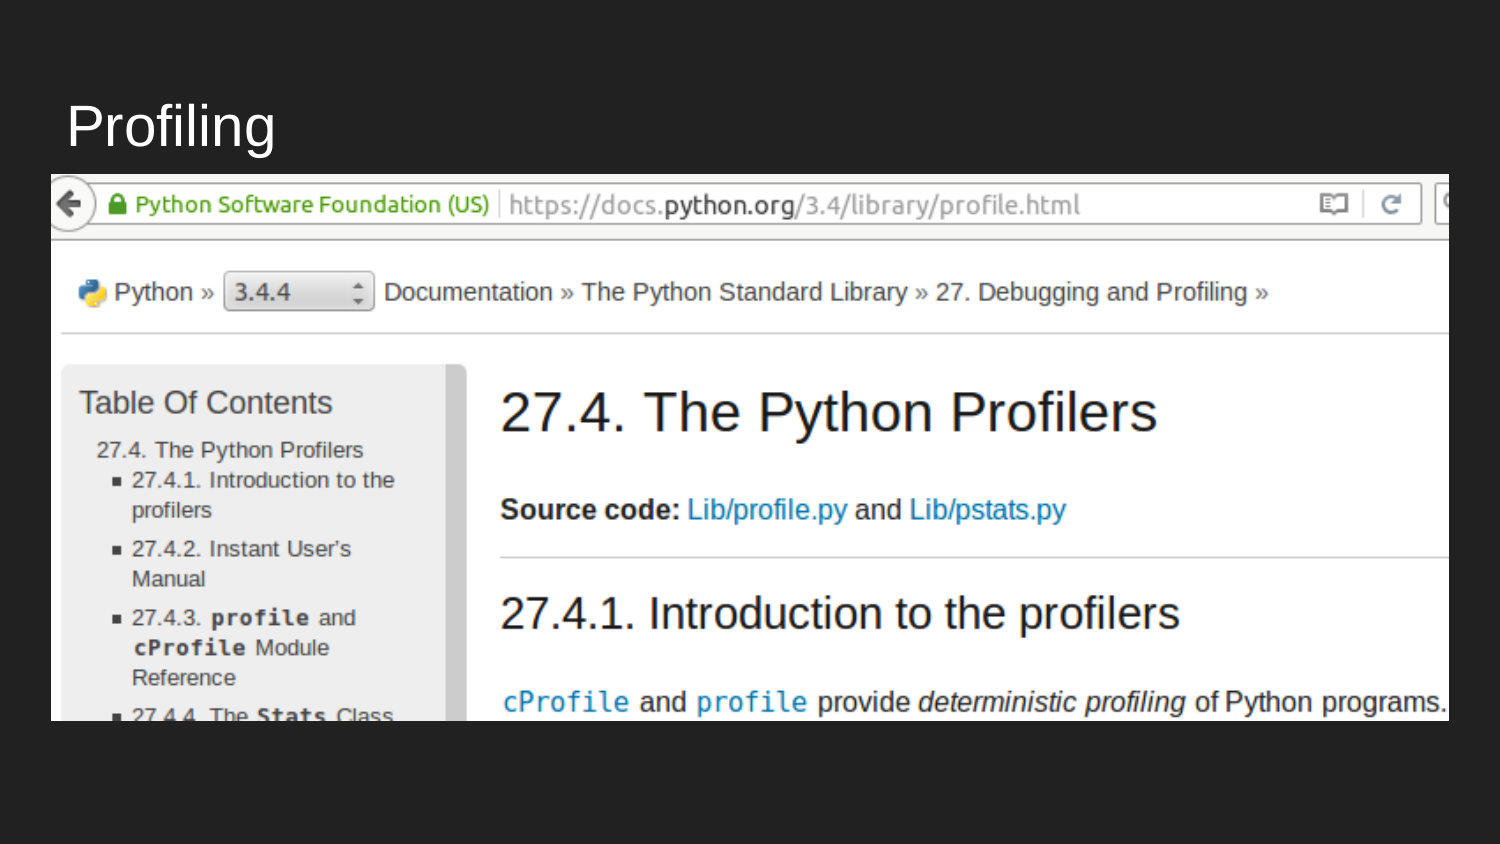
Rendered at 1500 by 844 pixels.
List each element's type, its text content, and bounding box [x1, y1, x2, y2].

title Profiling [51, 72, 1449, 167]
picture [50, 174, 1450, 721]
